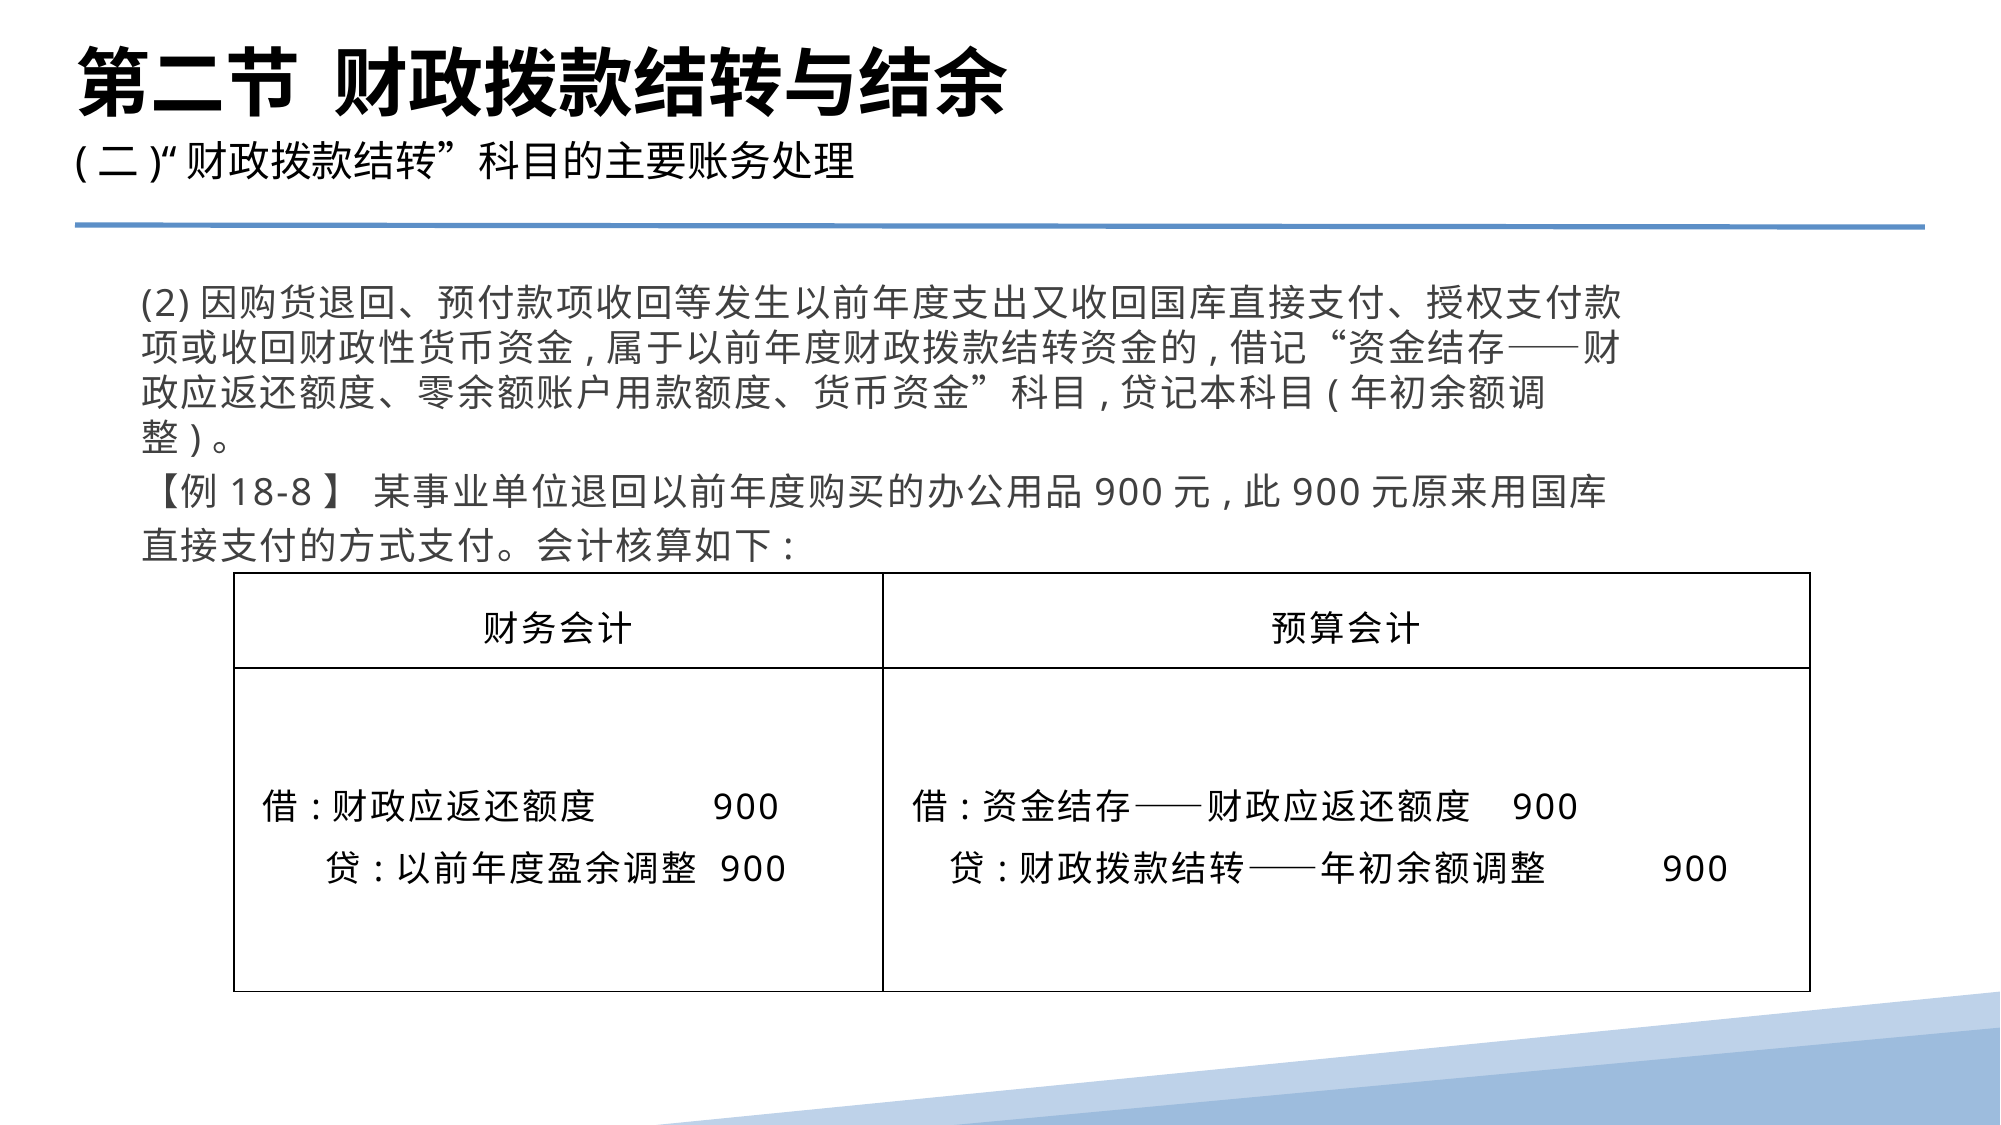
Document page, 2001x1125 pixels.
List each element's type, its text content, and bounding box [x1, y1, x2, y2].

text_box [74, 224, 1925, 228]
text_box (2)因购货退回、预付款项收回等发生以前年度支出又收回国库直接支付、授权支付款项或收回财政性货币资金,属于以前年度财政拨款结转资金的,借记“资金结存——财政应返还额度、零余额账户用款额度、货币资金”科目,贷记本科目(年初余额调整)。 【例18-8】 某事业单位退回以前年度购买的办公用品900元,此900元原来用国库直接支付的方式支付。会计核算如下: [130, 238, 1657, 607]
table_header 财务会计 [235, 574, 882, 667]
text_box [656, 991, 2000, 1125]
table_cell 借:资金结存——财政应返还额度 900 贷:财政拨款结转——年初余额调整 900 [884, 669, 1809, 991]
text_box (二)“财政拨款结转”科目的主要账务处理 [75, 124, 1925, 200]
table_header 预算会计 [884, 574, 1809, 667]
text_box 第二节 财政拨款结转与结余 [75, 24, 1925, 124]
table_cell 借:财政应返还额度 900 贷:以前年度盈余调整 900 [235, 669, 882, 991]
